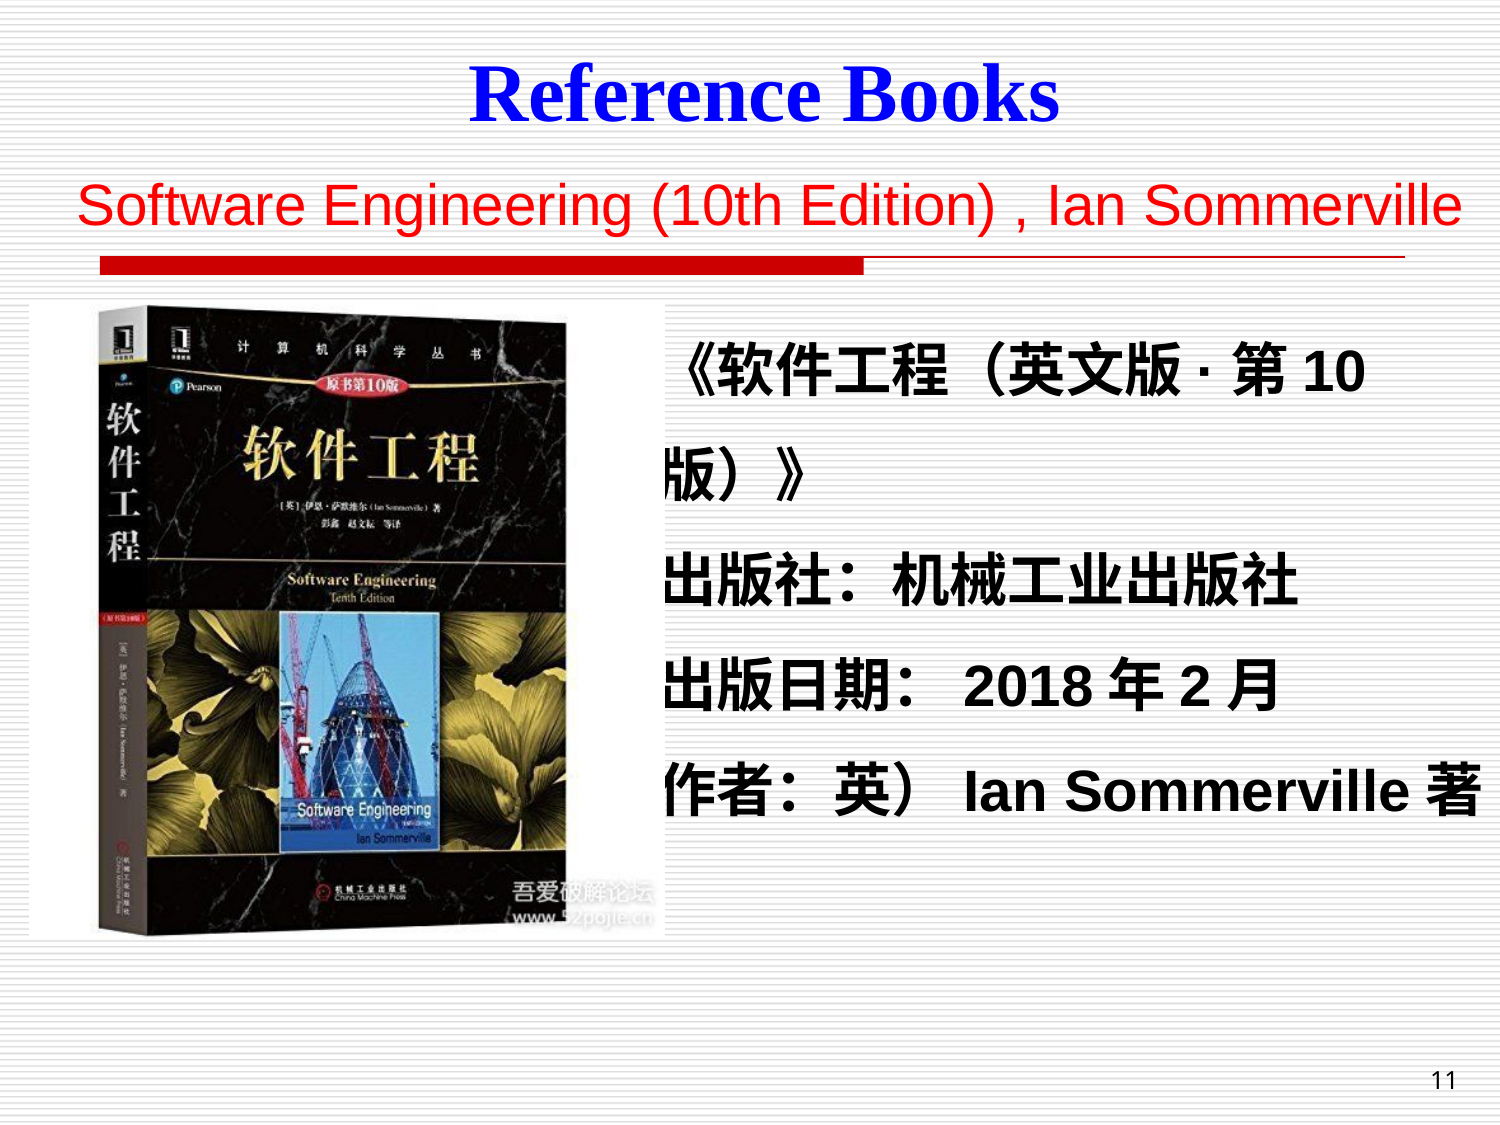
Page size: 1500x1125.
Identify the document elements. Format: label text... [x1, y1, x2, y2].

slide_number 11 [1399, 1056, 1474, 1106]
text_box Reference Books Software Engineering (10th Edition) , Ian Sommerville [29, 30, 1500, 245]
text_box 《软件工程（英文版·第10版）》 出版社：机械工业出版社 出版日期：2018年2月 作者：英）Ian Sommerville著 [643, 231, 1500, 936]
picture [0, 0, 1500, 1125]
